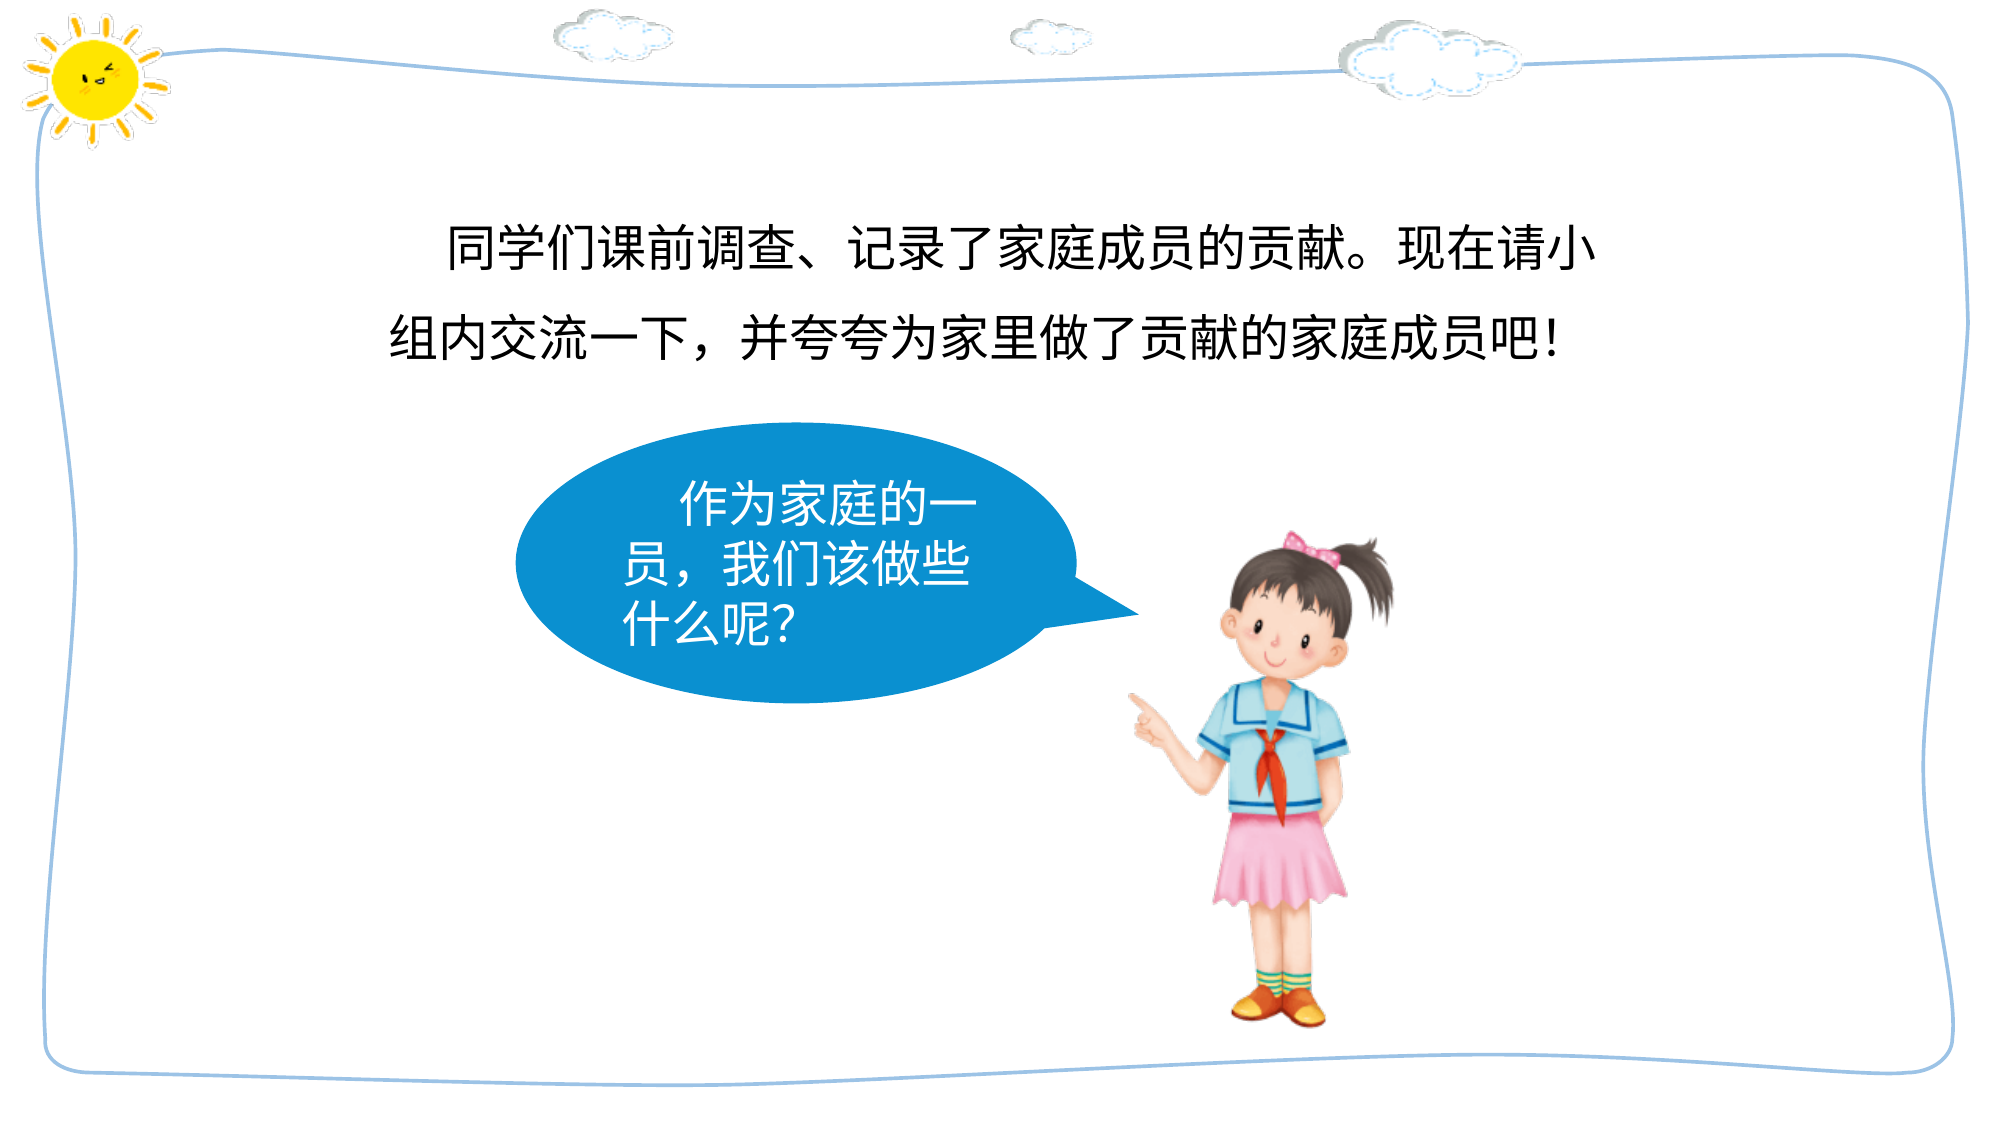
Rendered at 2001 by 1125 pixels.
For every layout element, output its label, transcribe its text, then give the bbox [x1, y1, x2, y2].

picture [15, 12, 174, 152]
text_box 作为家庭的一员，我们该做些什么呢？ [515, 422, 1118, 704]
picture [553, 7, 675, 63]
picture [1118, 528, 1399, 1035]
picture [1010, 18, 1094, 56]
text_box 同学们课前调查、记录了家庭成员的贡献。现在请小组内交流一下，并夸夸为家里做了贡献的家庭成员吧！ [373, 178, 1650, 374]
picture [1338, 16, 1524, 101]
